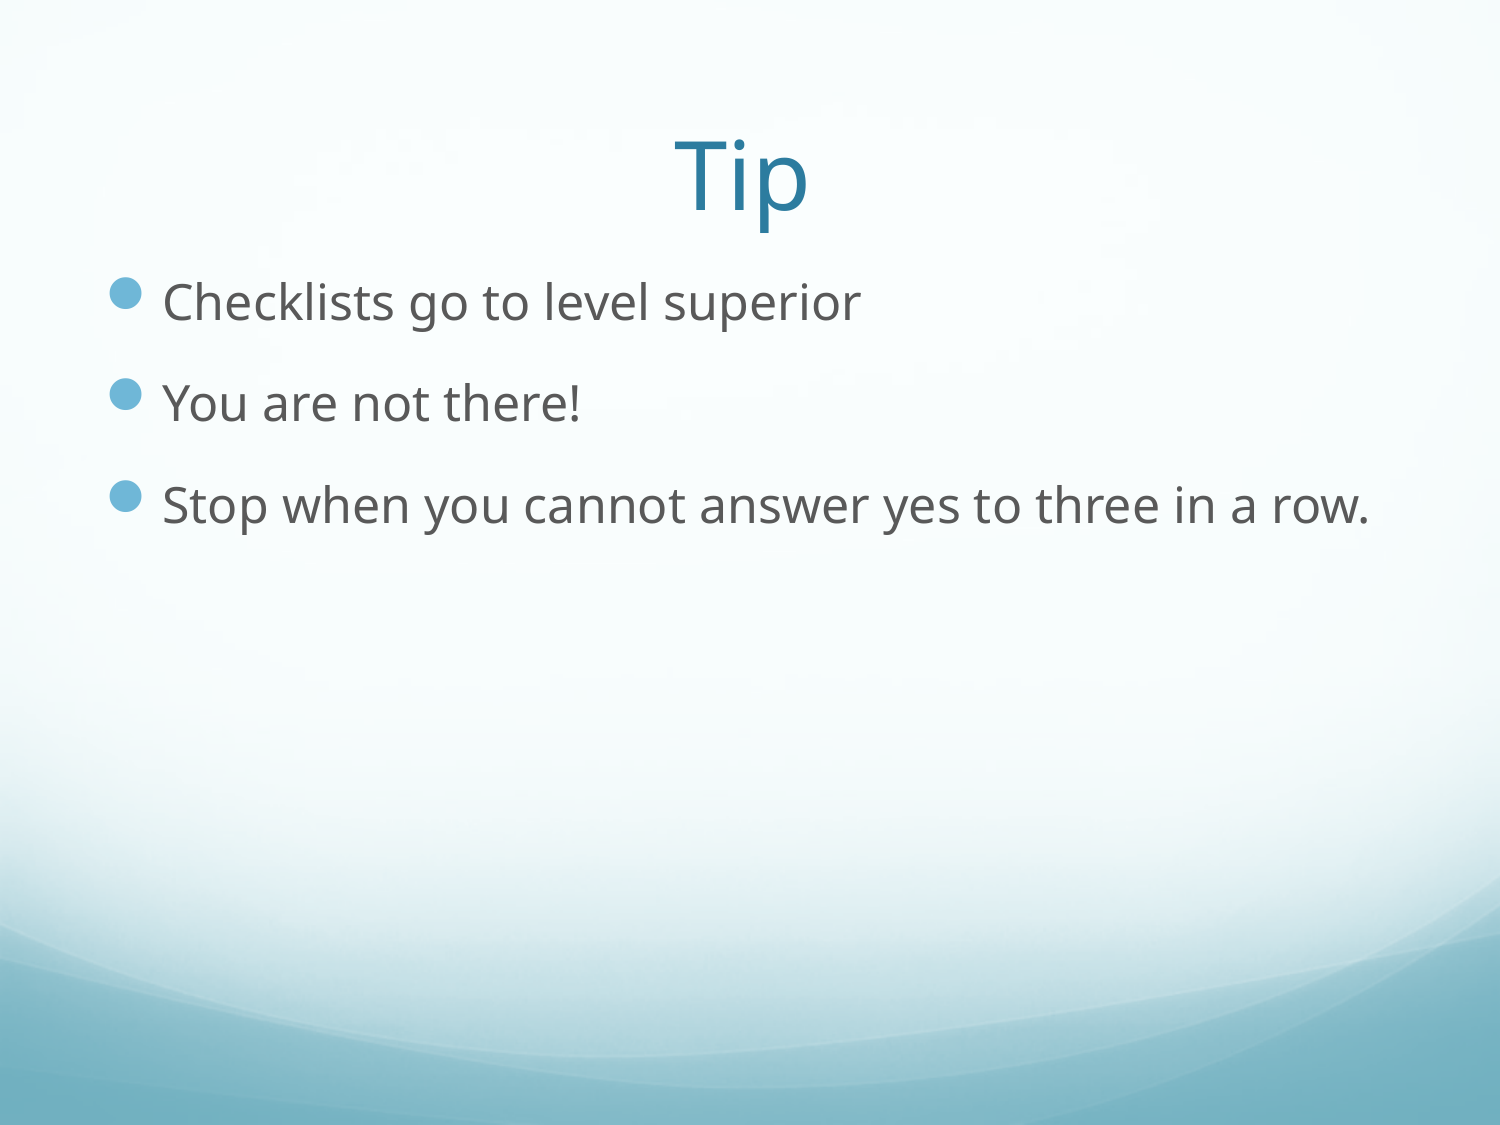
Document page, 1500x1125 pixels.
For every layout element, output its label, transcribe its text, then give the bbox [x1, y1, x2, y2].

title Tip [90, 17, 1410, 237]
list Checklists go to level superior You are not there! Stop when you cannot answer yes to three in a row. [90, 262, 1410, 975]
